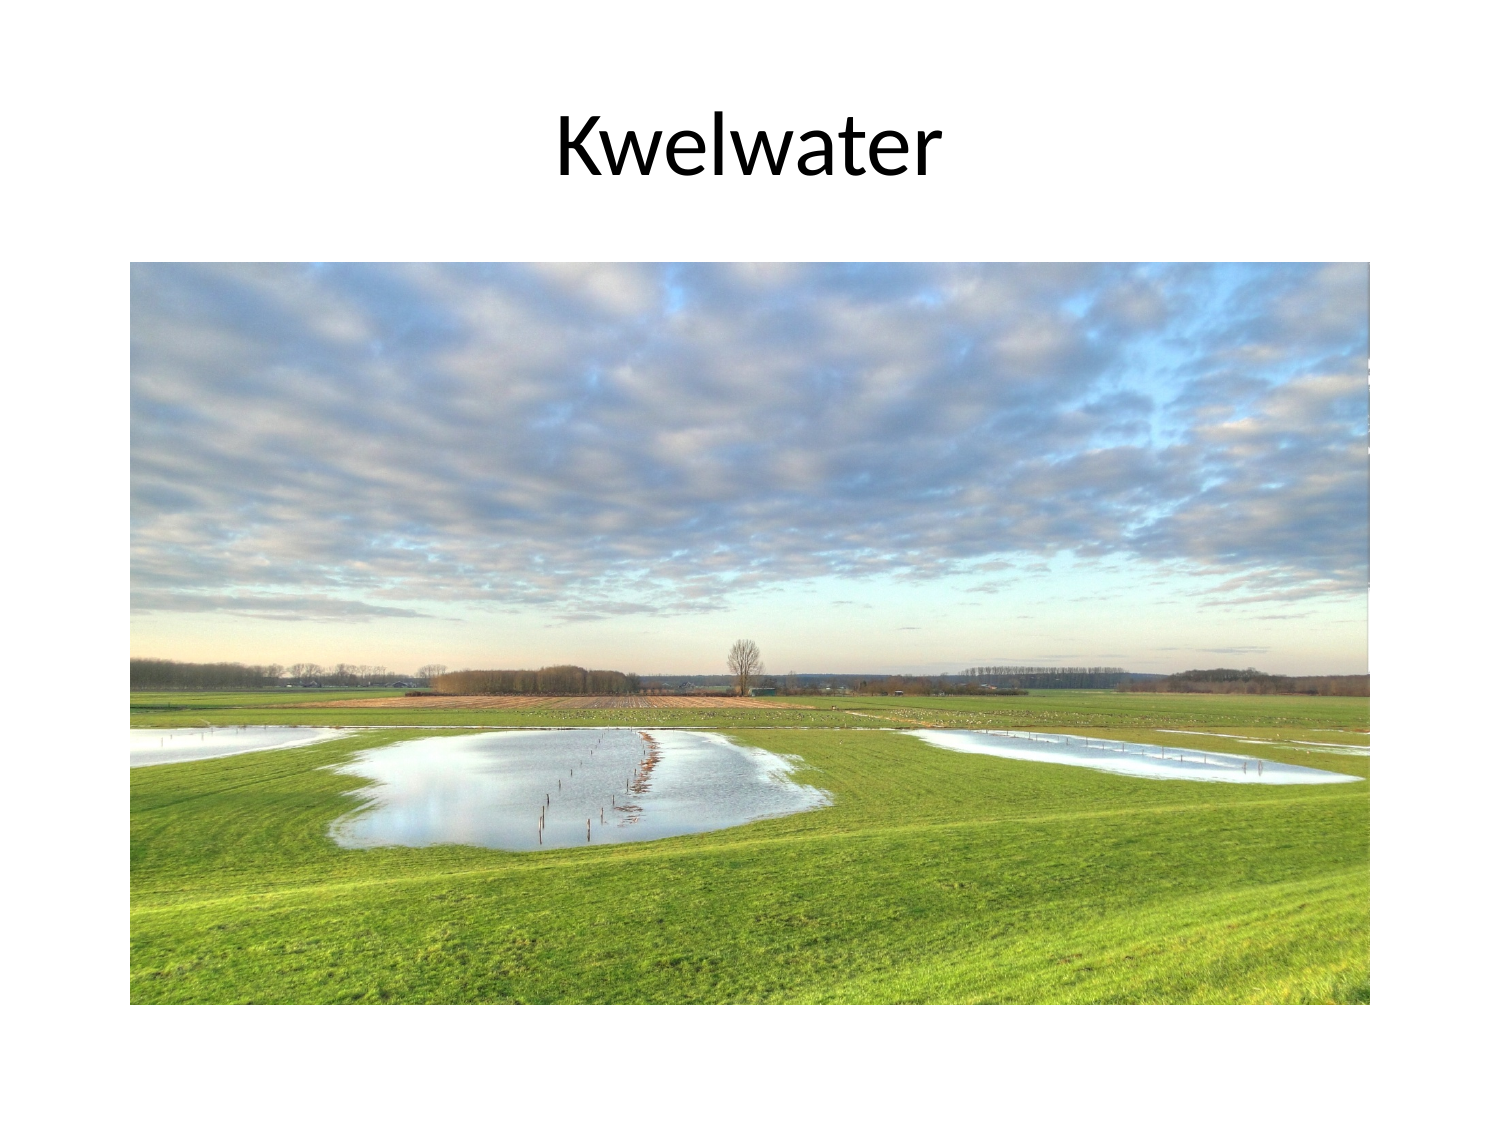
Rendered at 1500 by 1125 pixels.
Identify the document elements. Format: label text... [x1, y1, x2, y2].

title Kwelwater [75, 45, 1425, 233]
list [130, 262, 1370, 1006]
